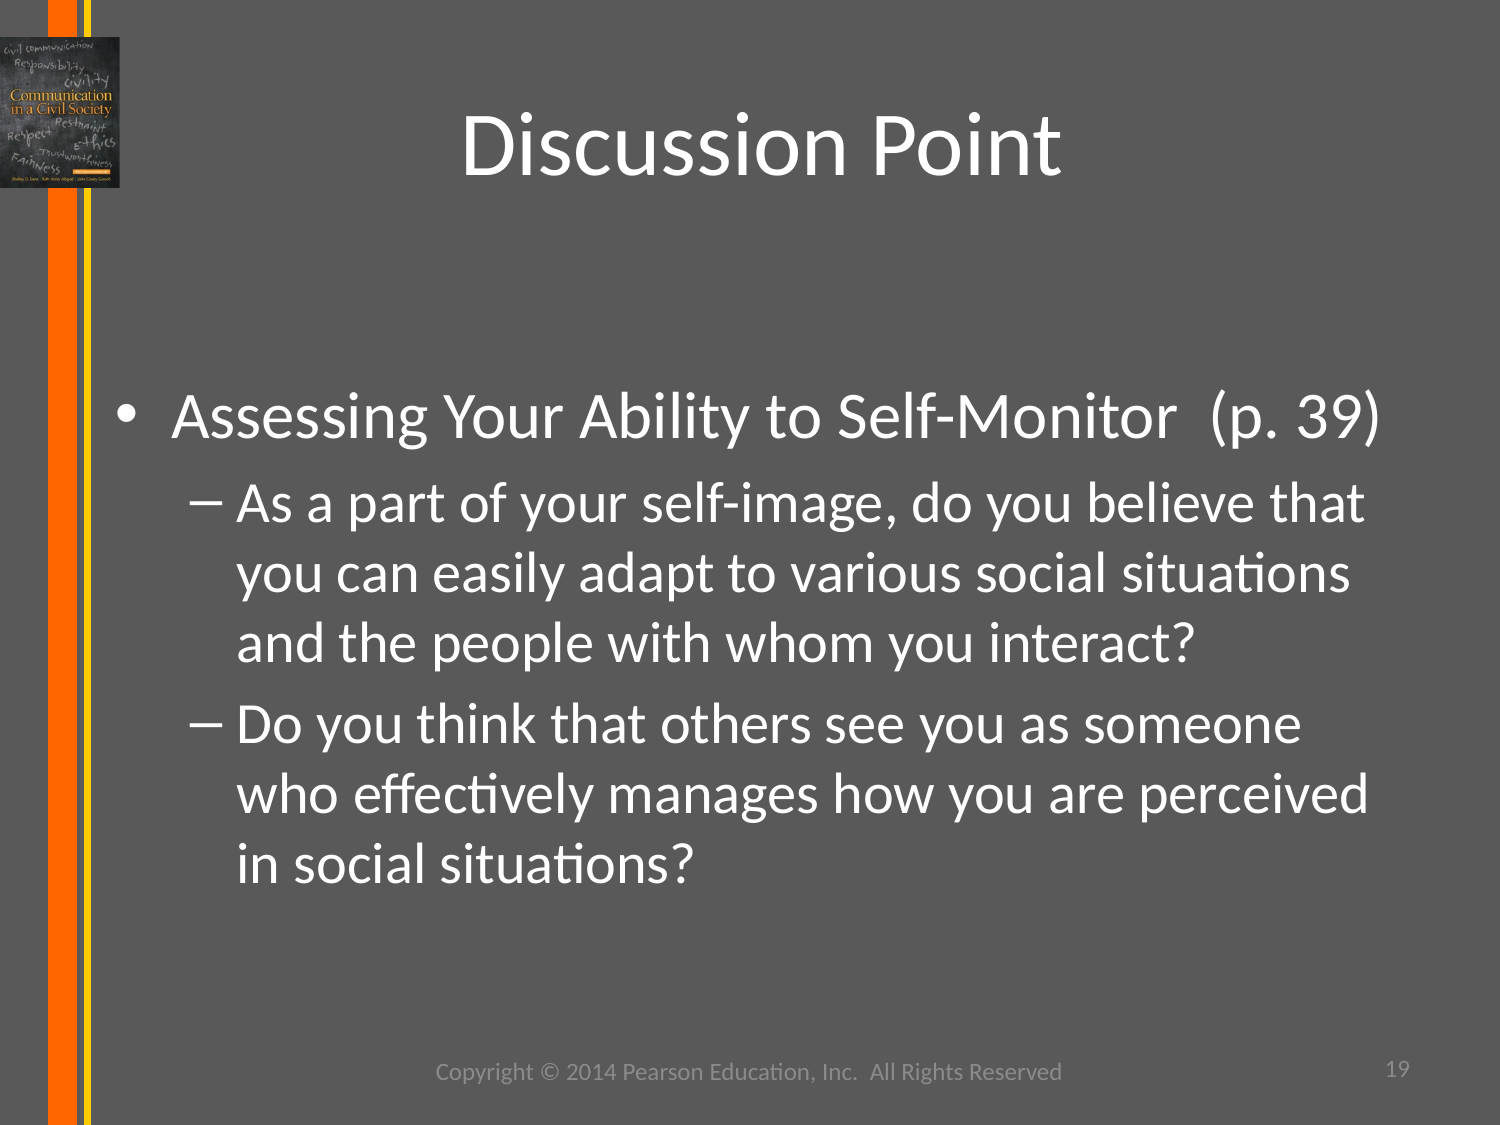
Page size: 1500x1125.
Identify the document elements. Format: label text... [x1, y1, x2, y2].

footer Copyright © 2014 Pearson Education, Inc. All Rights Reserved [75, 1037, 1425, 1103]
picture [0, 37, 120, 188]
slide_number 19 [1074, 1037, 1425, 1098]
title Discussion Point [99, 44, 1426, 233]
list Assessing Your Ability to Self-Monitor (p. 39) As a part of your self-image, do you believe that you can easily adapt to various social situations and the people with whom you interact? Do you think that others see you as someone who effectively manages how you are perceived in social situations? [99, 262, 1426, 1006]
